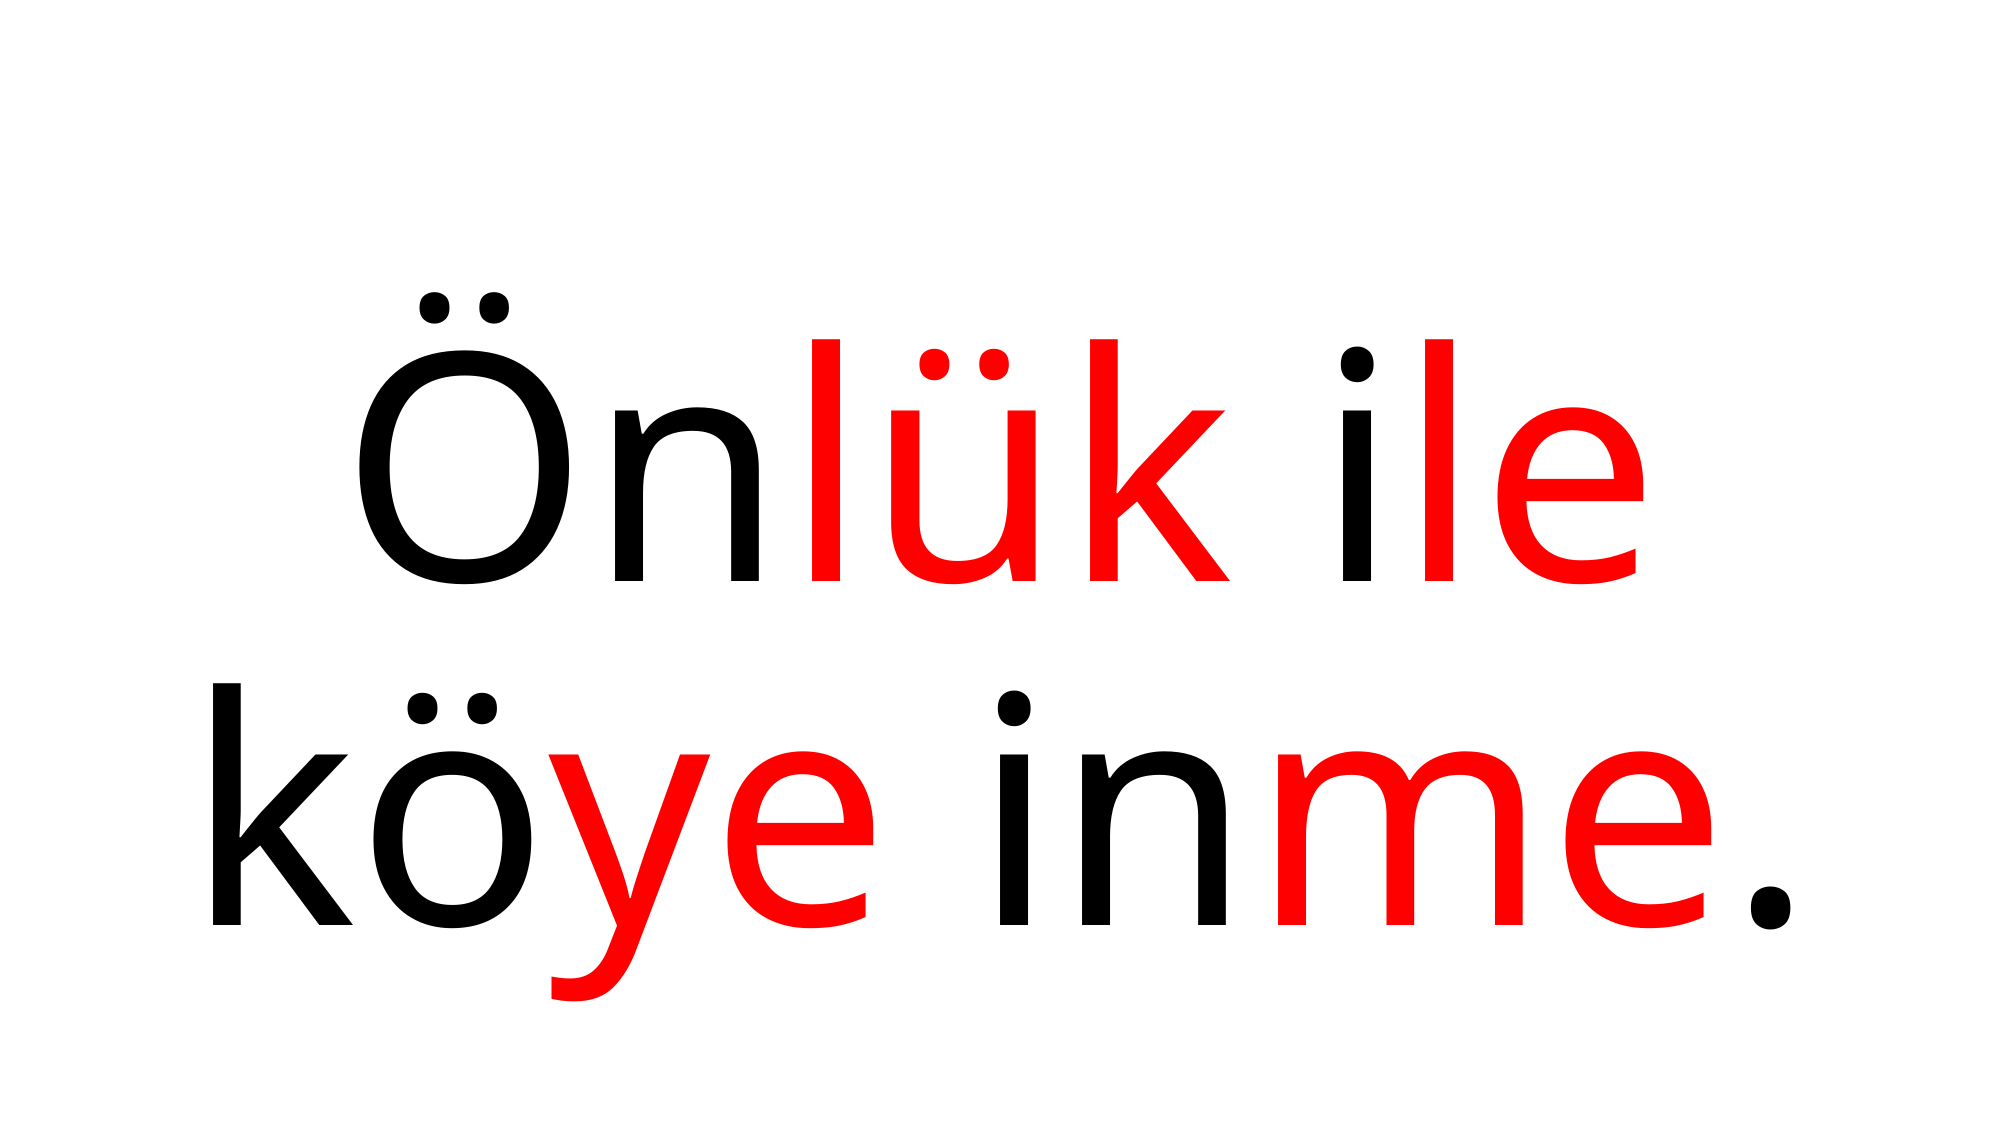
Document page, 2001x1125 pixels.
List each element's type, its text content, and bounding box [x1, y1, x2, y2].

list Önlük ile köye inme. [137, 299, 1863, 1014]
